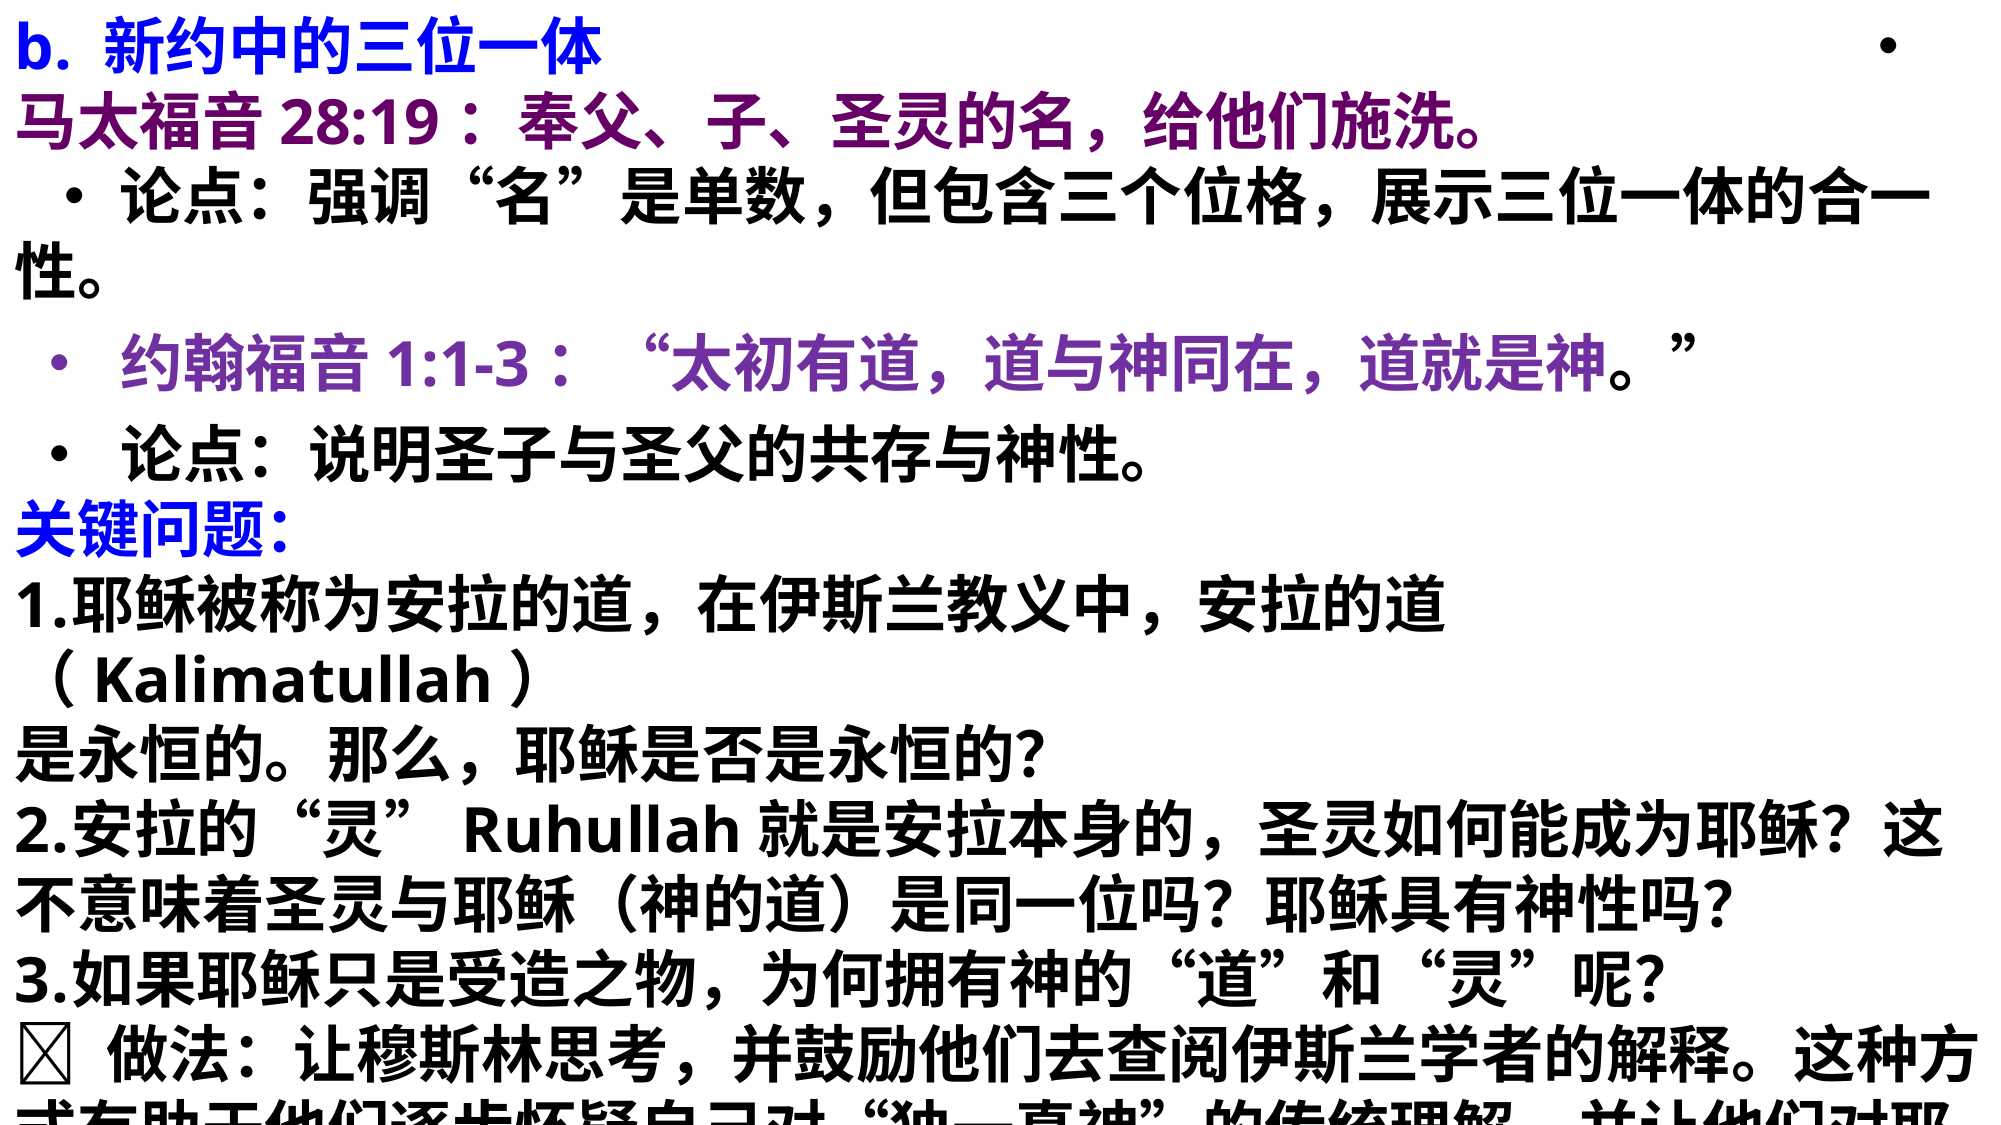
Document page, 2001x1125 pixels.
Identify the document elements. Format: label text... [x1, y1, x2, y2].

text_box b. 新约中的三位一体 • 马太福音28:19：奉父、子、圣灵的名，给他们施洗。 • 论点：强调“名”是单数，但包含三个位格，展示三位一体的合一性。 • 约翰福音1:1-3：“太初有道，道与神同在，道就是神。” • 论点：说明圣子与圣父的共存与神性。 关键问题： 耶稣被称为安拉的道，在伊斯兰教义中，安拉的道（Kalimatullah） 是永恒的。那么，耶稣是否是永恒的？ 安拉的“灵”Ruhullah就是安拉本身的，圣灵如何能成为耶稣？这不意味着圣灵与耶稣（神的道）是同一位吗？耶稣具有神性吗？ 如果耶稣只是受造之物，为何拥有神的“道”和“灵”呢？ 💡 做法：让穆斯林思考，并鼓励他们去查阅伊斯兰学者的解释。这种方式有助于他们逐步怀疑自己对“独一真神”的传统理解，并让他们对耶稣的神性产生兴趣 [0, 0, 2000, 1125]
